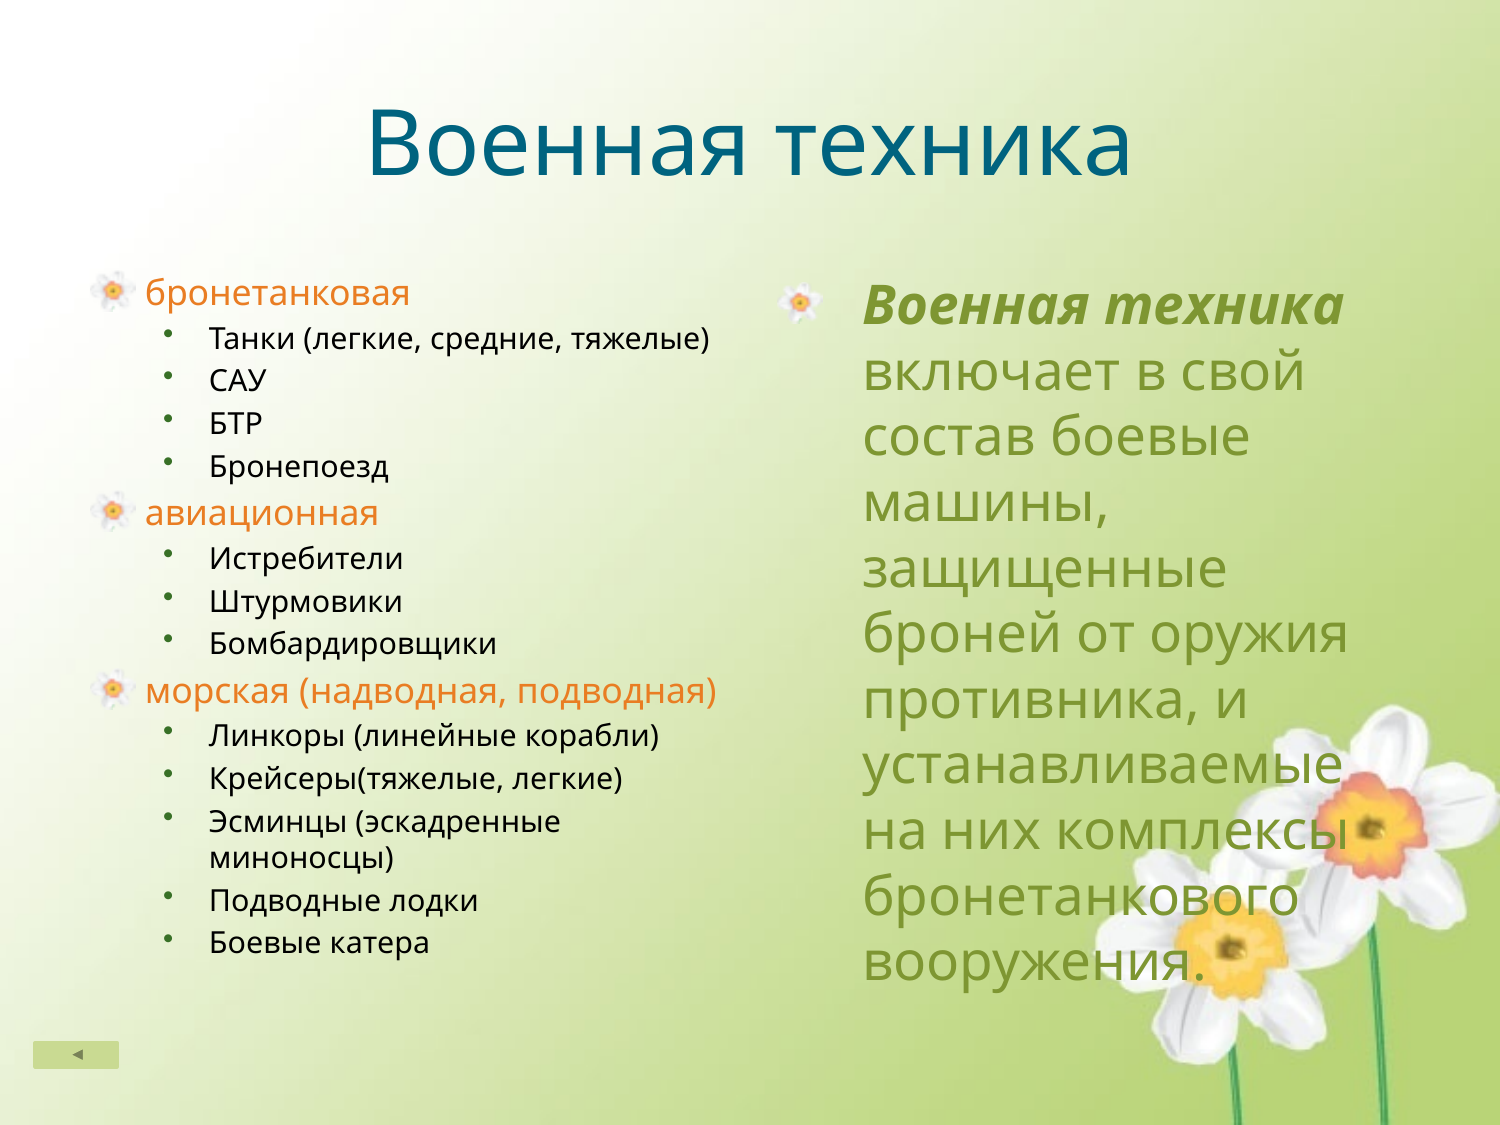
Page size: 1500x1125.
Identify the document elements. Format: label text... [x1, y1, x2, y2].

title Военная техника [75, 45, 1425, 233]
list Военная техника включает в свой состав боевые машины, защищенные броней от оружия противника, и устанавливаемые на них комплексы бронетанкового вооружения. [762, 262, 1425, 1005]
text_box [33, 1041, 119, 1069]
picture [0, 0, 1500, 1125]
list бронетанковая Танки (легкие, средние, тяжелые) САУ БТР Бронепоезд авиационная Истребители Штурмовики Бомбардировщики морская (надводная, подводная) Линкоры (линейные корабли) Крейсеры(тяжелые, легкие) Эсминцы (эскадренные миноносцы) Подводные лодки Боевые катера [75, 262, 738, 1005]
